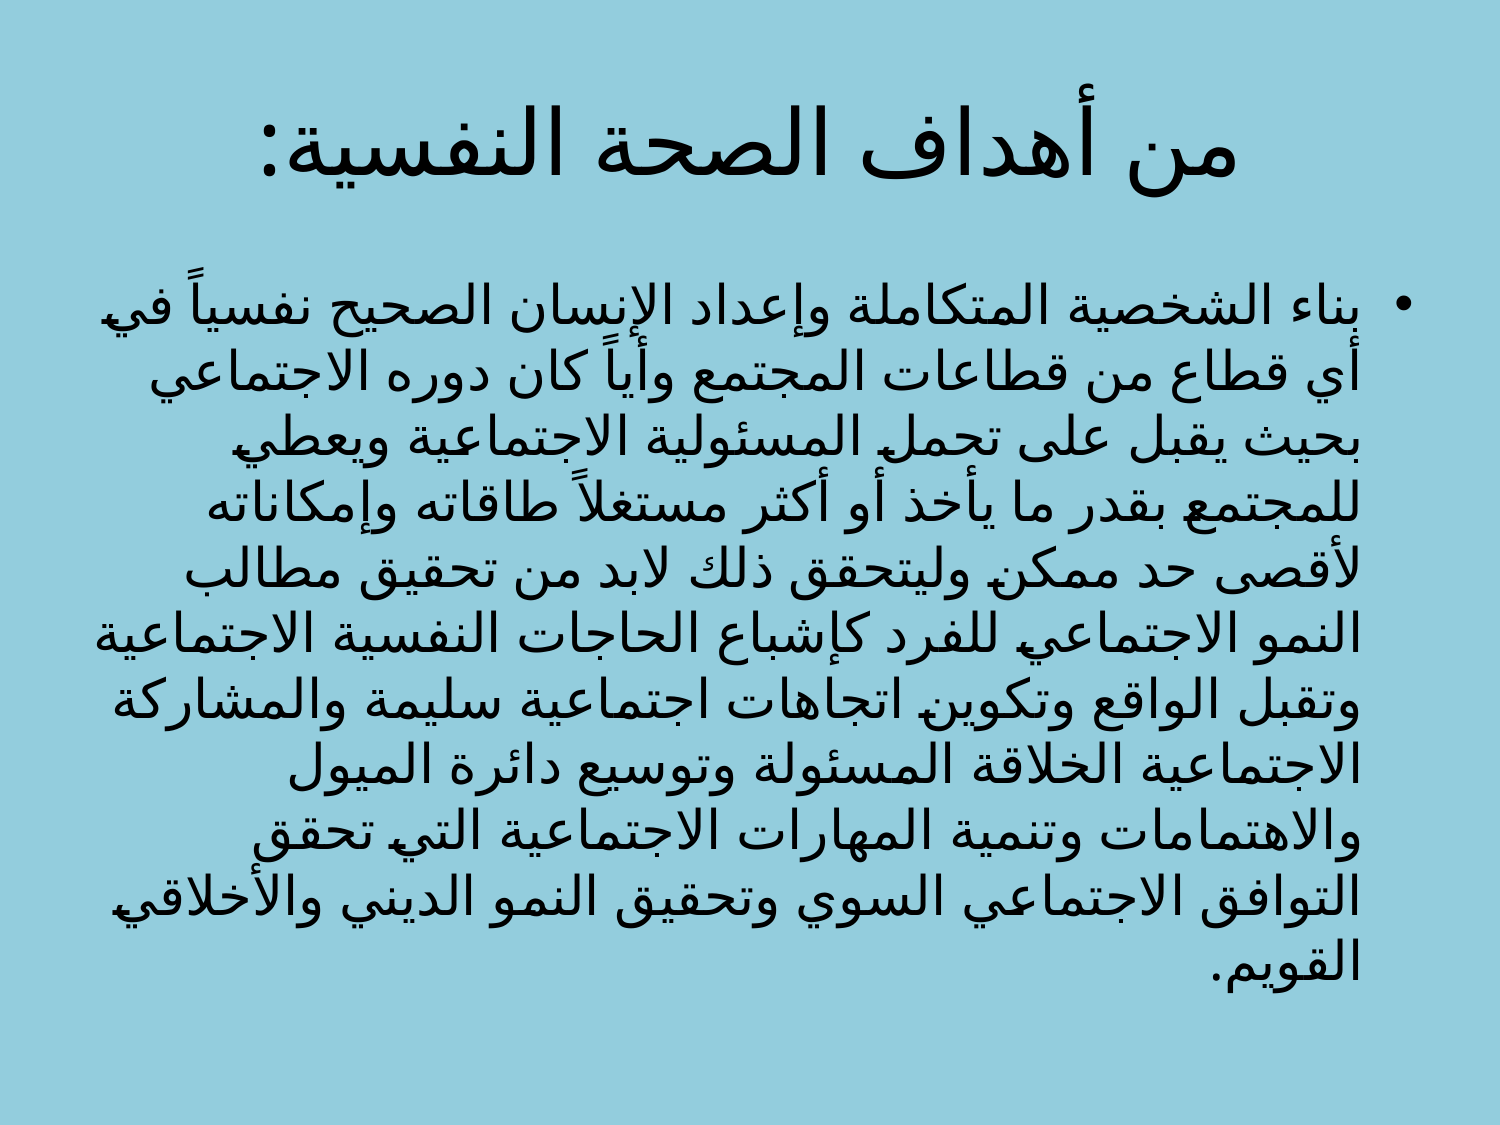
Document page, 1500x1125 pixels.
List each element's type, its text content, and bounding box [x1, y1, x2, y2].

title من أهداف الصحة النفسية: [75, 45, 1425, 233]
list بناء الشخصية المتكاملة وإعداد الإنسان الصحيح نفسياً في أي قطاع من قطاعات المجتمع وأياً كان دوره الاجتماعي بحيث يقبل على تحمل المسئولية الاجتماعية ويعطي للمجتمع بقدر ما يأخذ أو أكثر مستغلاً طاقاته وإمكاناته لأقصى حد ممكن وليتحقق ذلك لابد من تحقيق مطالب النمو الاجتماعي للفرد كإشباع الحاجات النفسية الاجتماعية وتقبل الواقع وتكوين اتجاهات اجتماعية سليمة والمشاركة الاجتماعية الخلاقة المسئولة وتوسيع دائرة الميول والاهتمامات وتنمية المهارات الاجتماعية التي تحقق التوافق الاجتماعي السوي وتحقيق النمو الديني والأخلاقي القويم. [75, 262, 1425, 1005]
